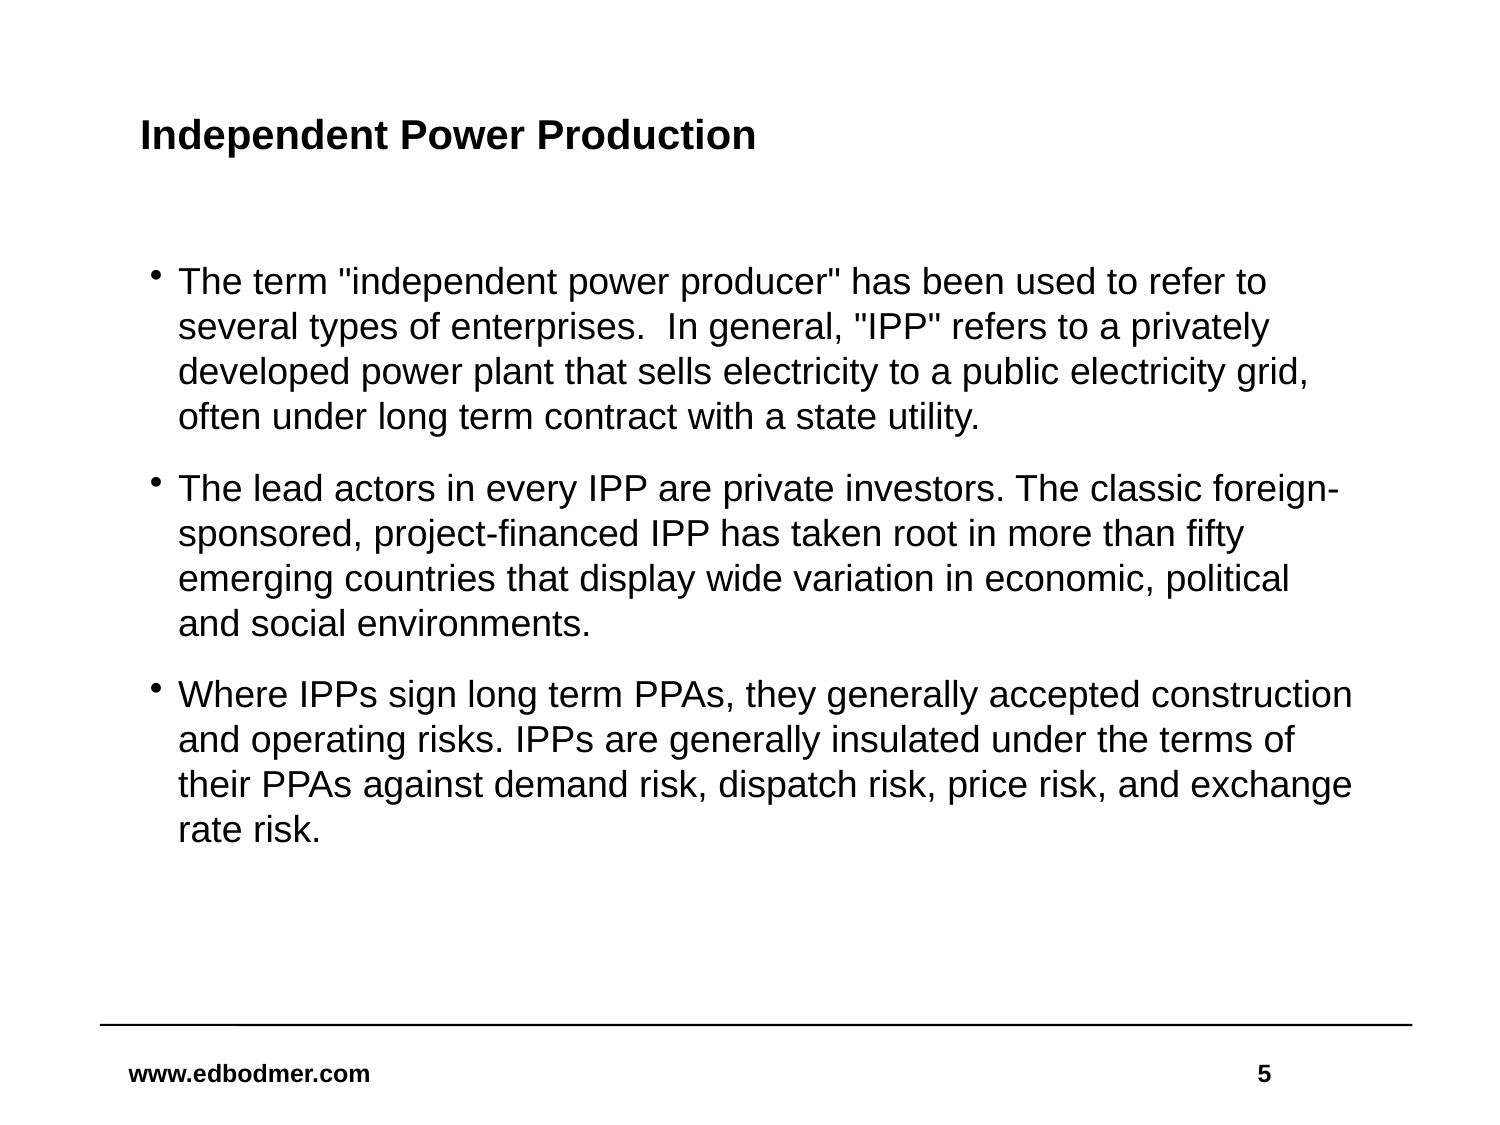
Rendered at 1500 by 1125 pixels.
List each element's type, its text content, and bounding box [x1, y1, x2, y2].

title Independent Power Production [125, 99, 1288, 225]
list The term "independent power producer" has been used to refer to several types of enterprises. In general, "IPP" refers to a privately developed power plant that sells electricity to a public electricity grid, often under long term contract with a state utility. The lead actors in every IPP are private investors. The classic foreign-sponsored, project-financed IPP has taken root in more than fifty emerging countries that display wide variation in economic, political and social environments. Where IPPs sign long term PPAs, they generally accepted construction and operating risks. IPPs are generally insulated under the terms of their PPAs against demand risk, dispatch risk, price risk, and exchange rate risk. [125, 249, 1375, 1000]
